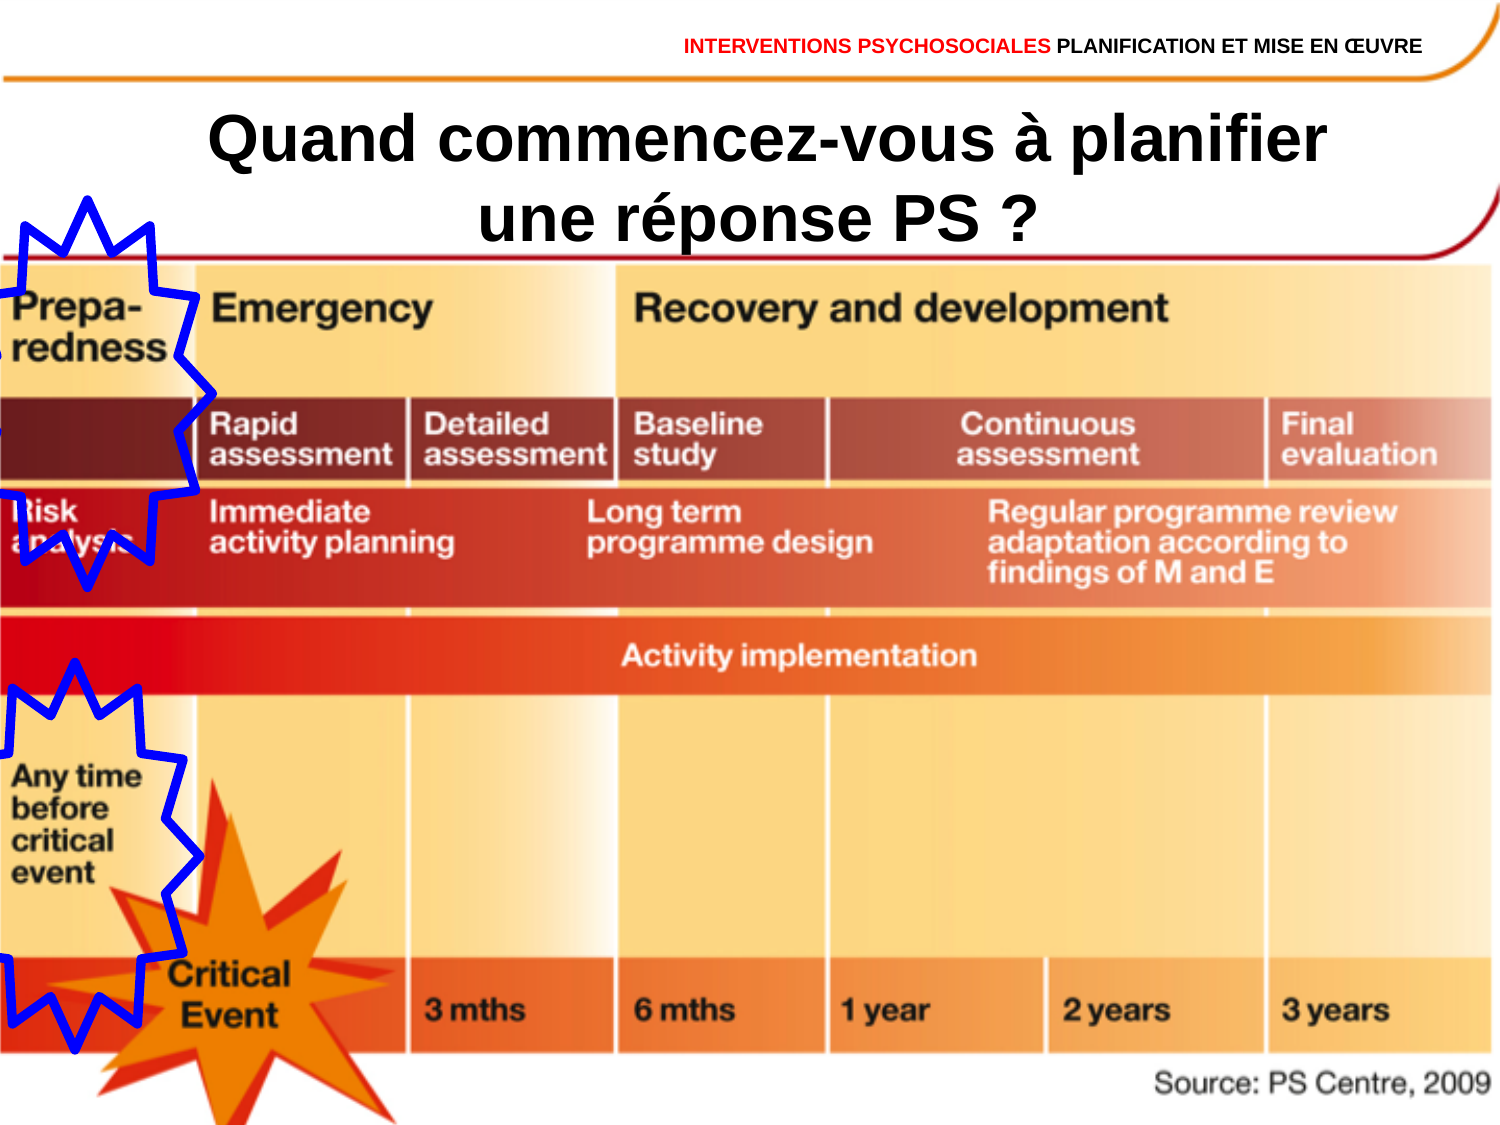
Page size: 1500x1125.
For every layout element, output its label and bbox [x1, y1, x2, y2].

picture [0, 0, 1500, 1125]
text_box [0, 199, 213, 1051]
